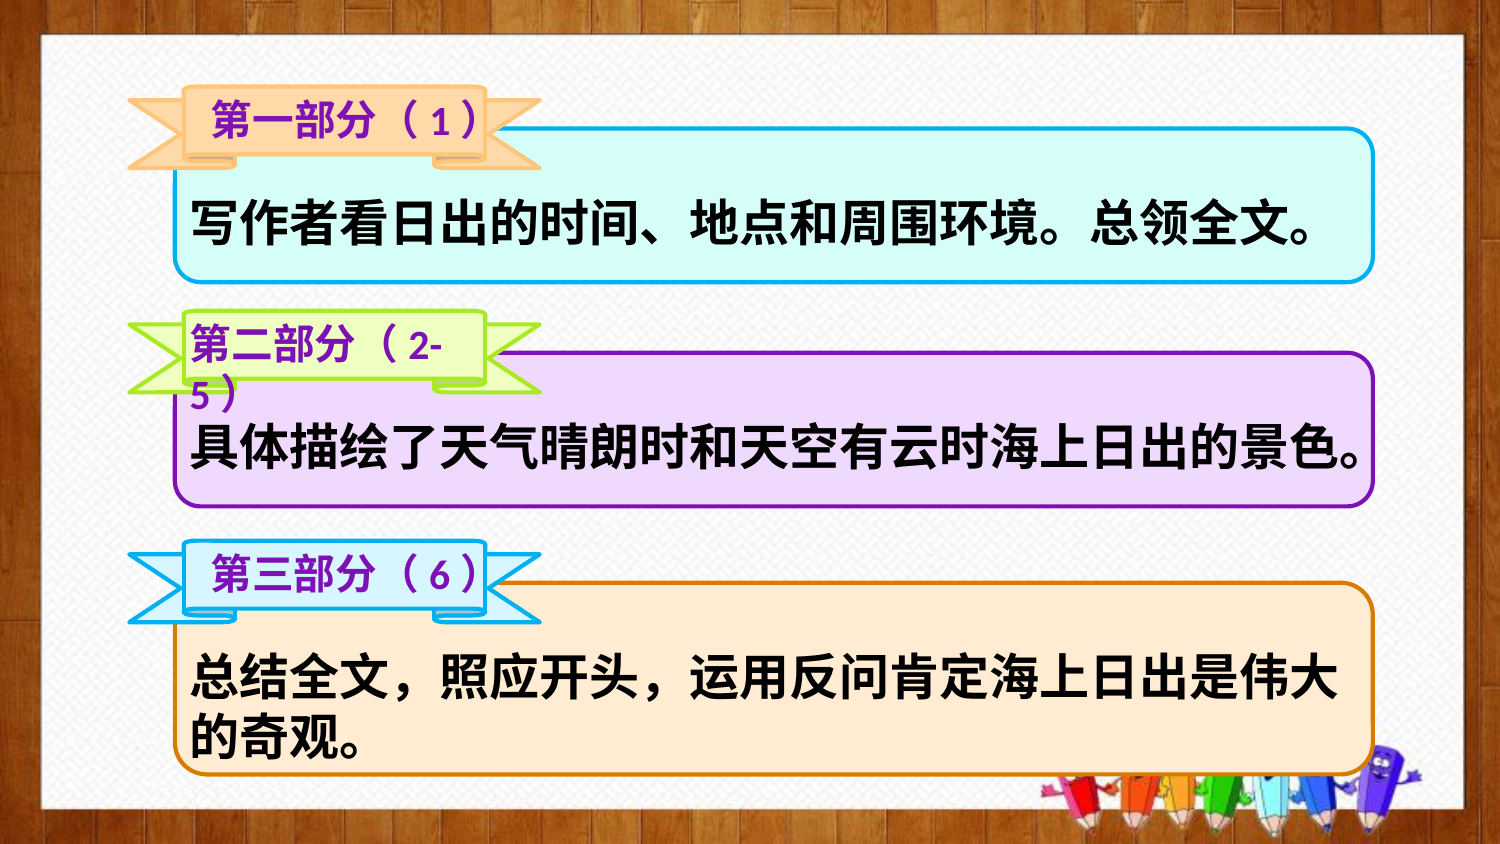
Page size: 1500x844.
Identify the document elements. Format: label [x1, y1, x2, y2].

picture [0, 0, 1500, 844]
text_box [129, 540, 1374, 775]
text_box [129, 86, 1374, 283]
text_box [129, 310, 1374, 507]
